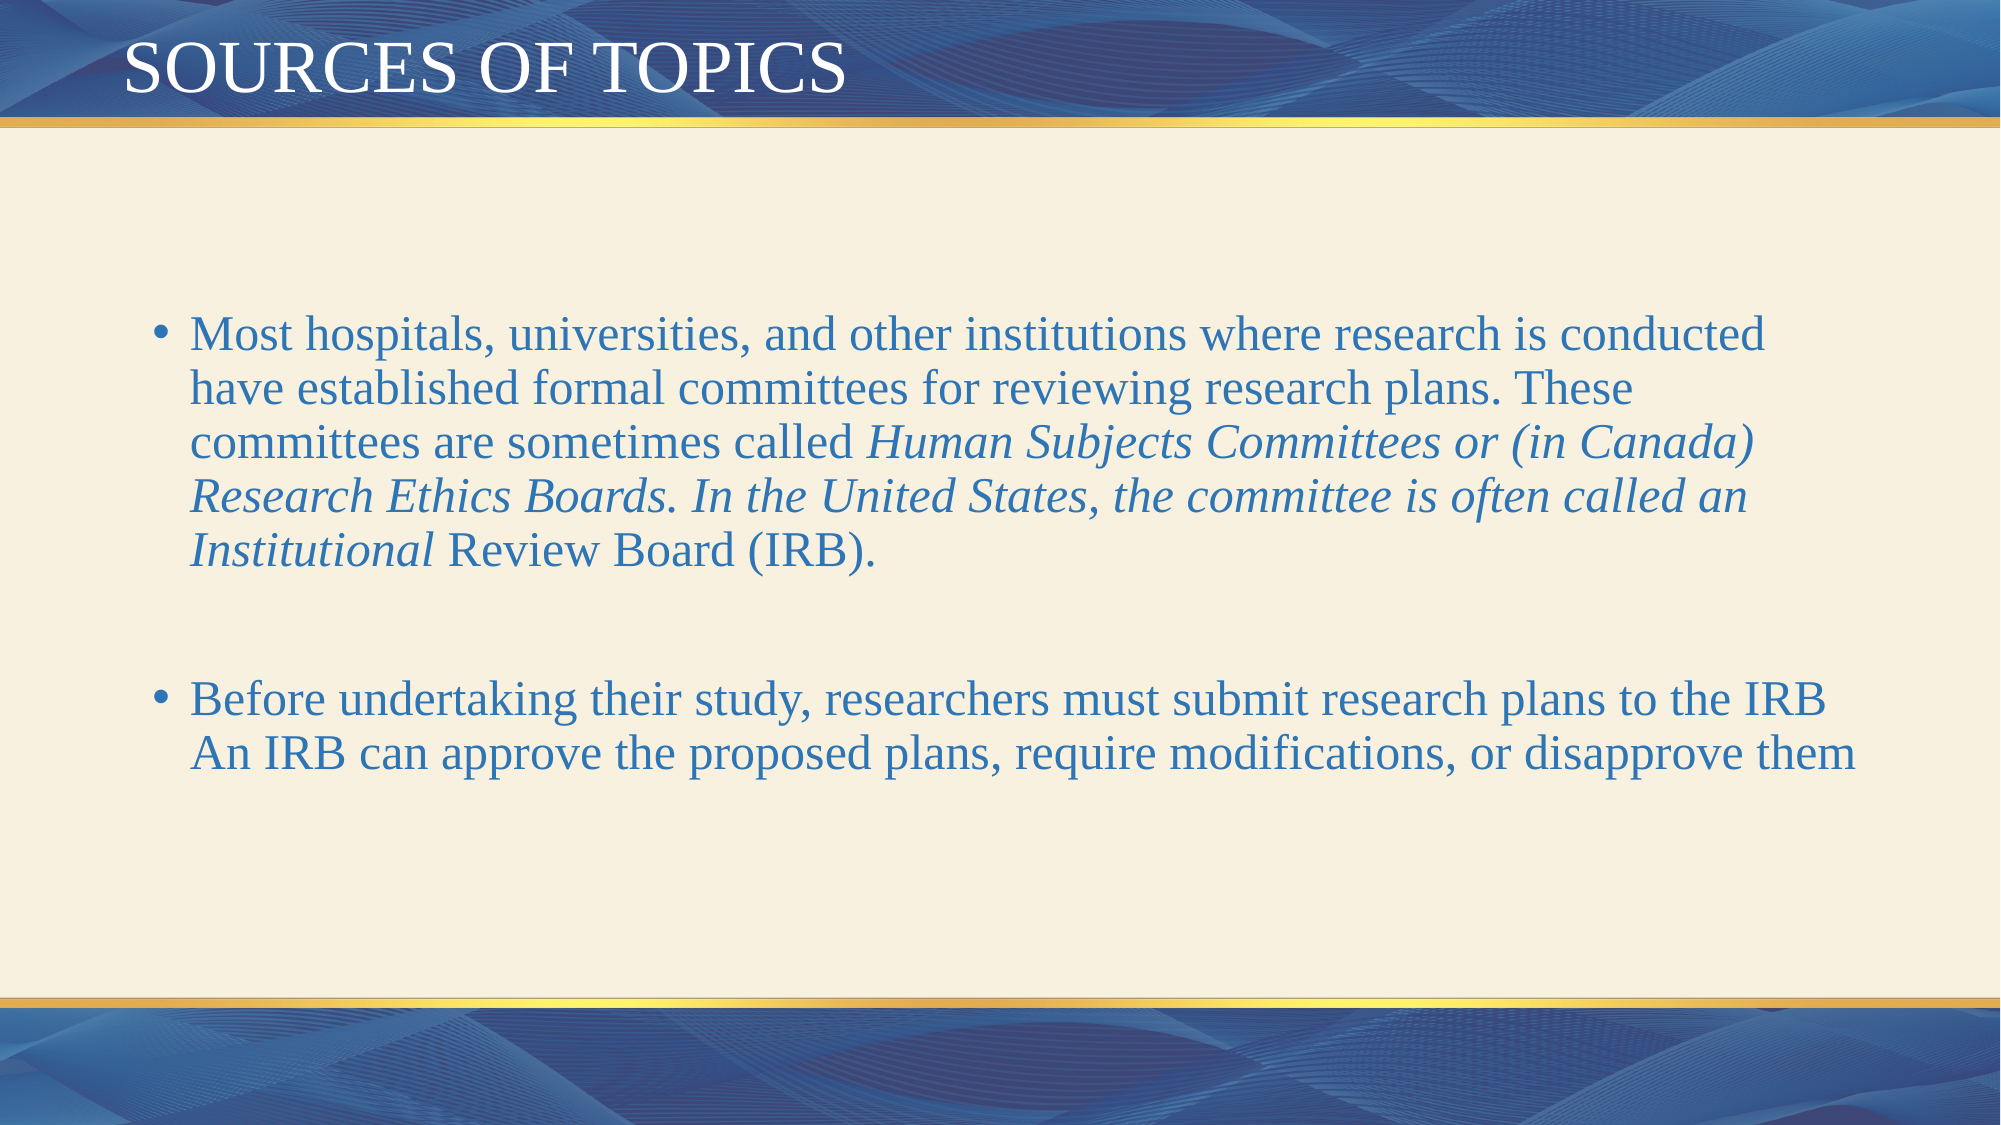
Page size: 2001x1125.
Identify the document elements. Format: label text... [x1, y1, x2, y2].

title SOURCES OF TOPICS [107, 0, 1458, 138]
list Most hospitals, universities, and other institutions where research is conducted have established formal committees for reviewing research plans. These committees are sometimes called Human Subjects Committees or (in Canada) Research Ethics Boards. In the United States, the committee is often called an Institutional Review Board (IRB). Before undertaking their study, researchers must submit research plans to the IRB An IRB can approve the proposed plans, require modifications, or disapprove them [137, 299, 1881, 860]
picture [0, 0, 2001, 1125]
